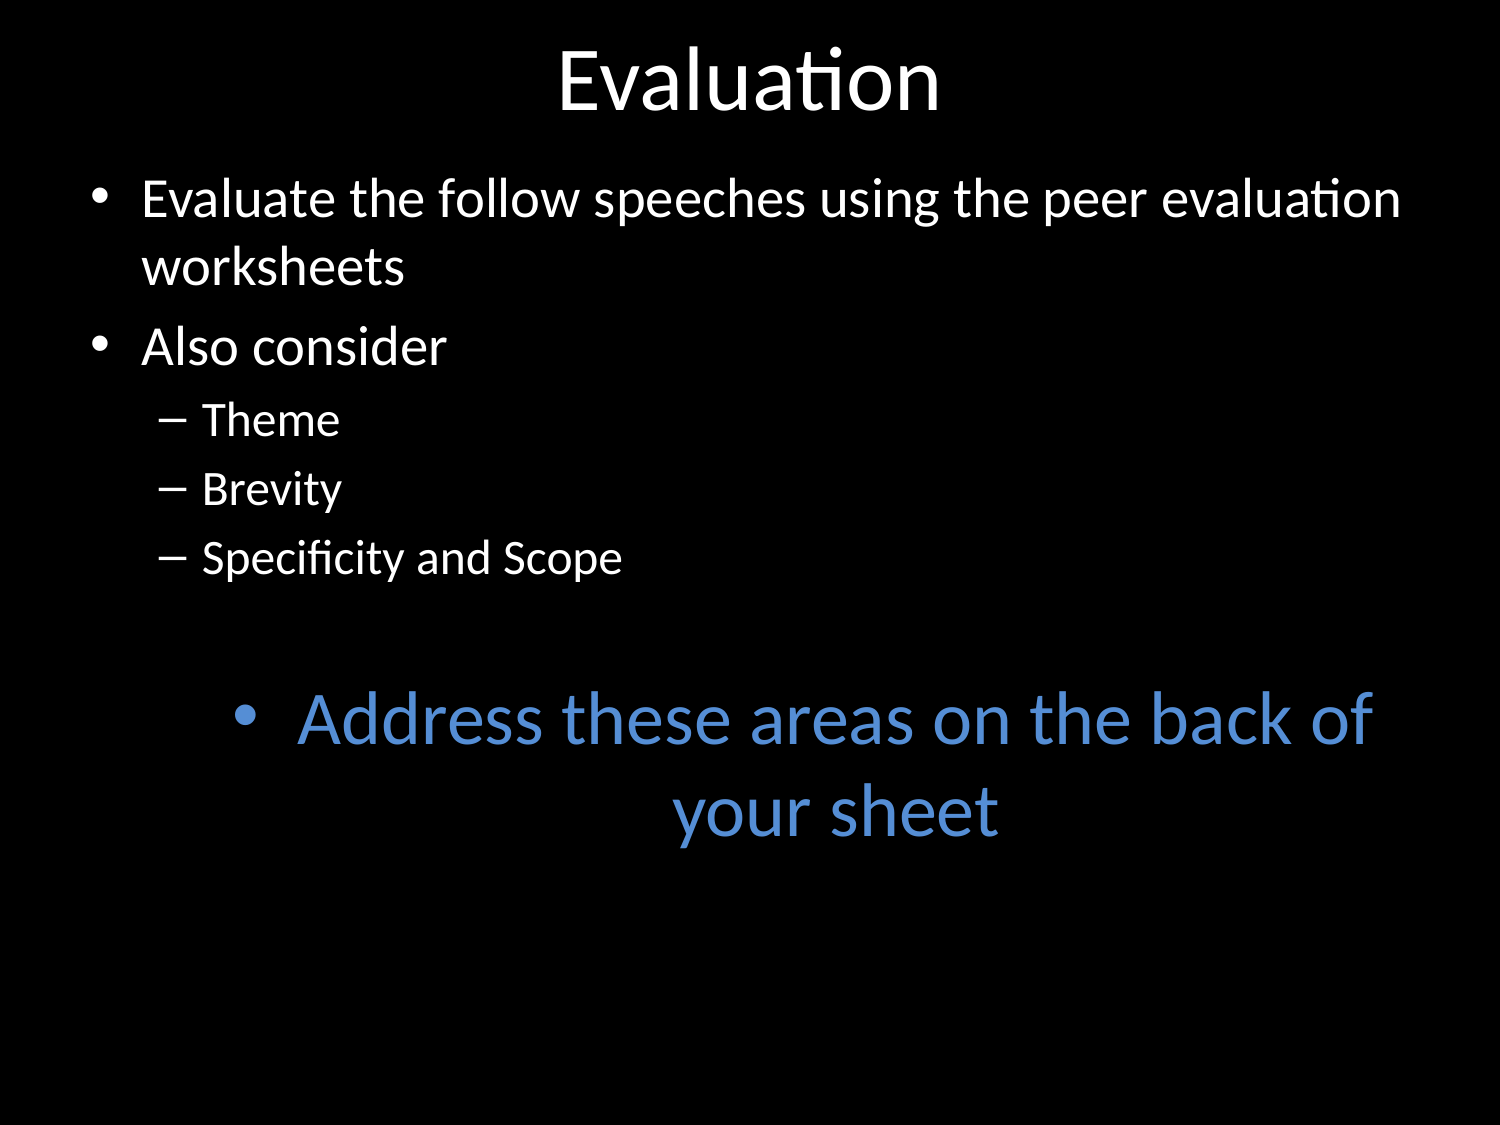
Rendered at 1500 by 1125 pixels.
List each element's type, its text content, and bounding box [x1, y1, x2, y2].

title Evaluation [75, 0, 1425, 150]
list Evaluate the follow speeches using the peer evaluation worksheets Also consider Theme Brevity Specificity and Scope Address these areas on the back of your sheet [75, 153, 1425, 1021]
